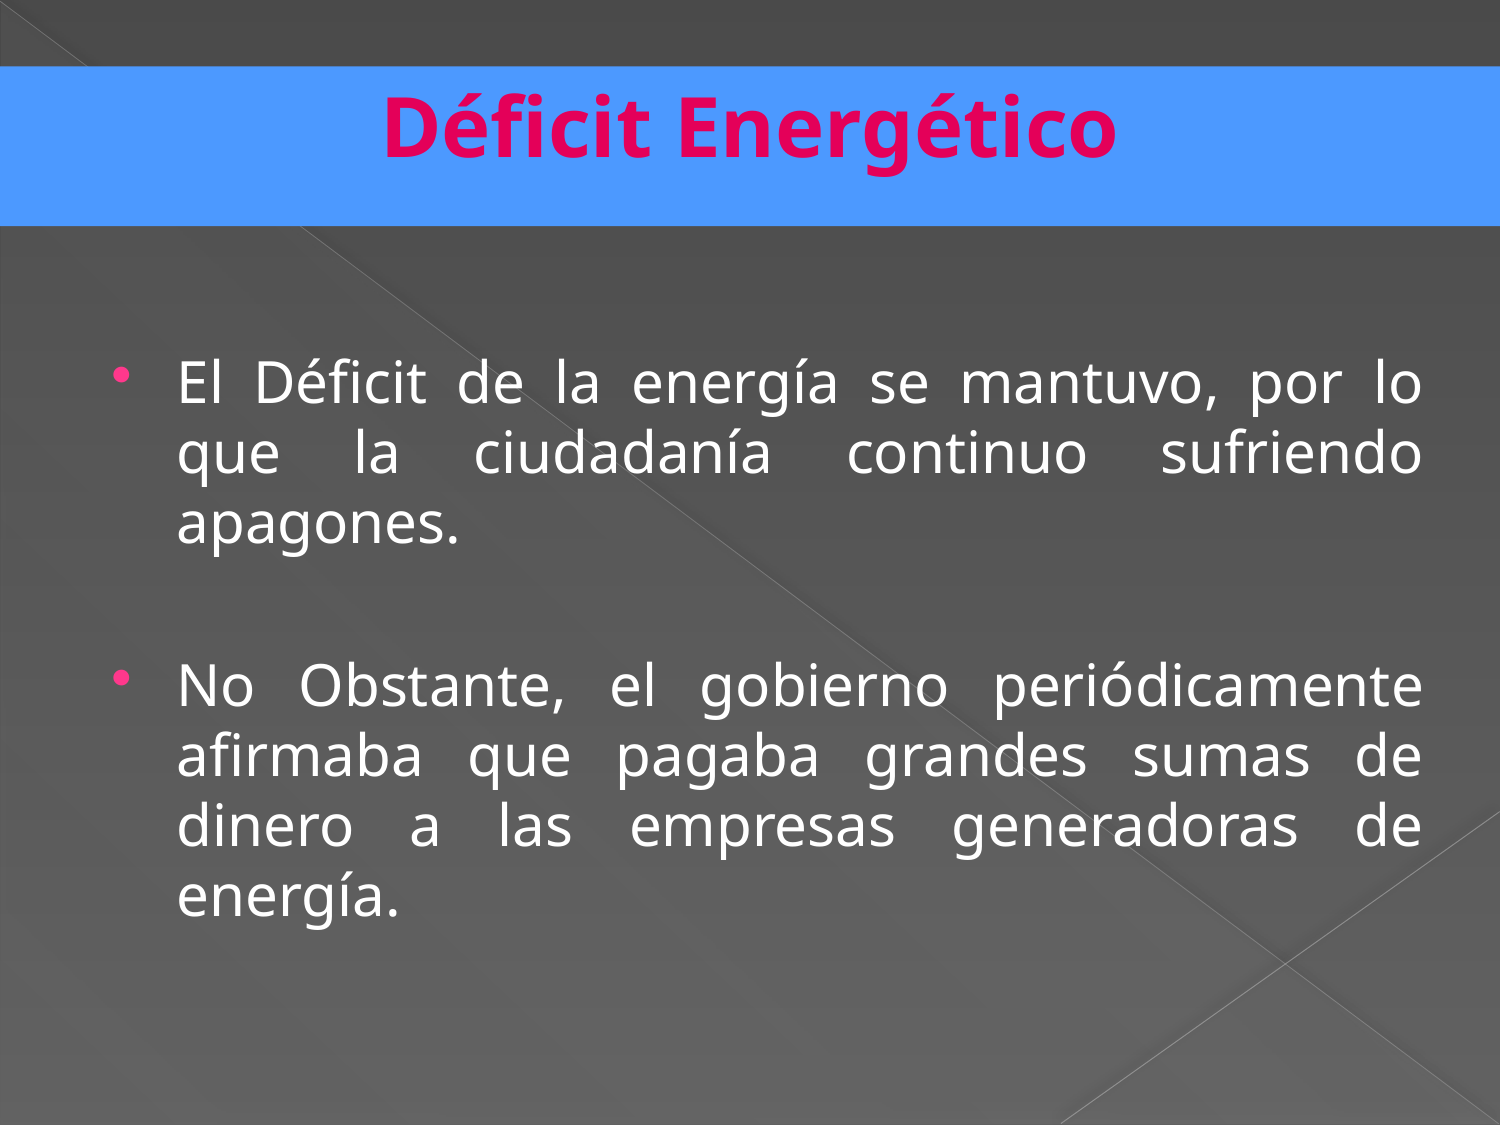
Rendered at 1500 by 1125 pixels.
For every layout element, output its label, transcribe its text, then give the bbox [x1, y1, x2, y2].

text_box Déficit Energético [0, 66, 1500, 227]
text_box El Déficit de la energía se mantuvo, por lo que la ciudadanía continuo sufriendo apagones. No Obstante, el gobierno periódicamente afirmaba que pagaba grandes sumas de dinero a las empresas generadoras de energía. [88, 337, 1439, 1088]
